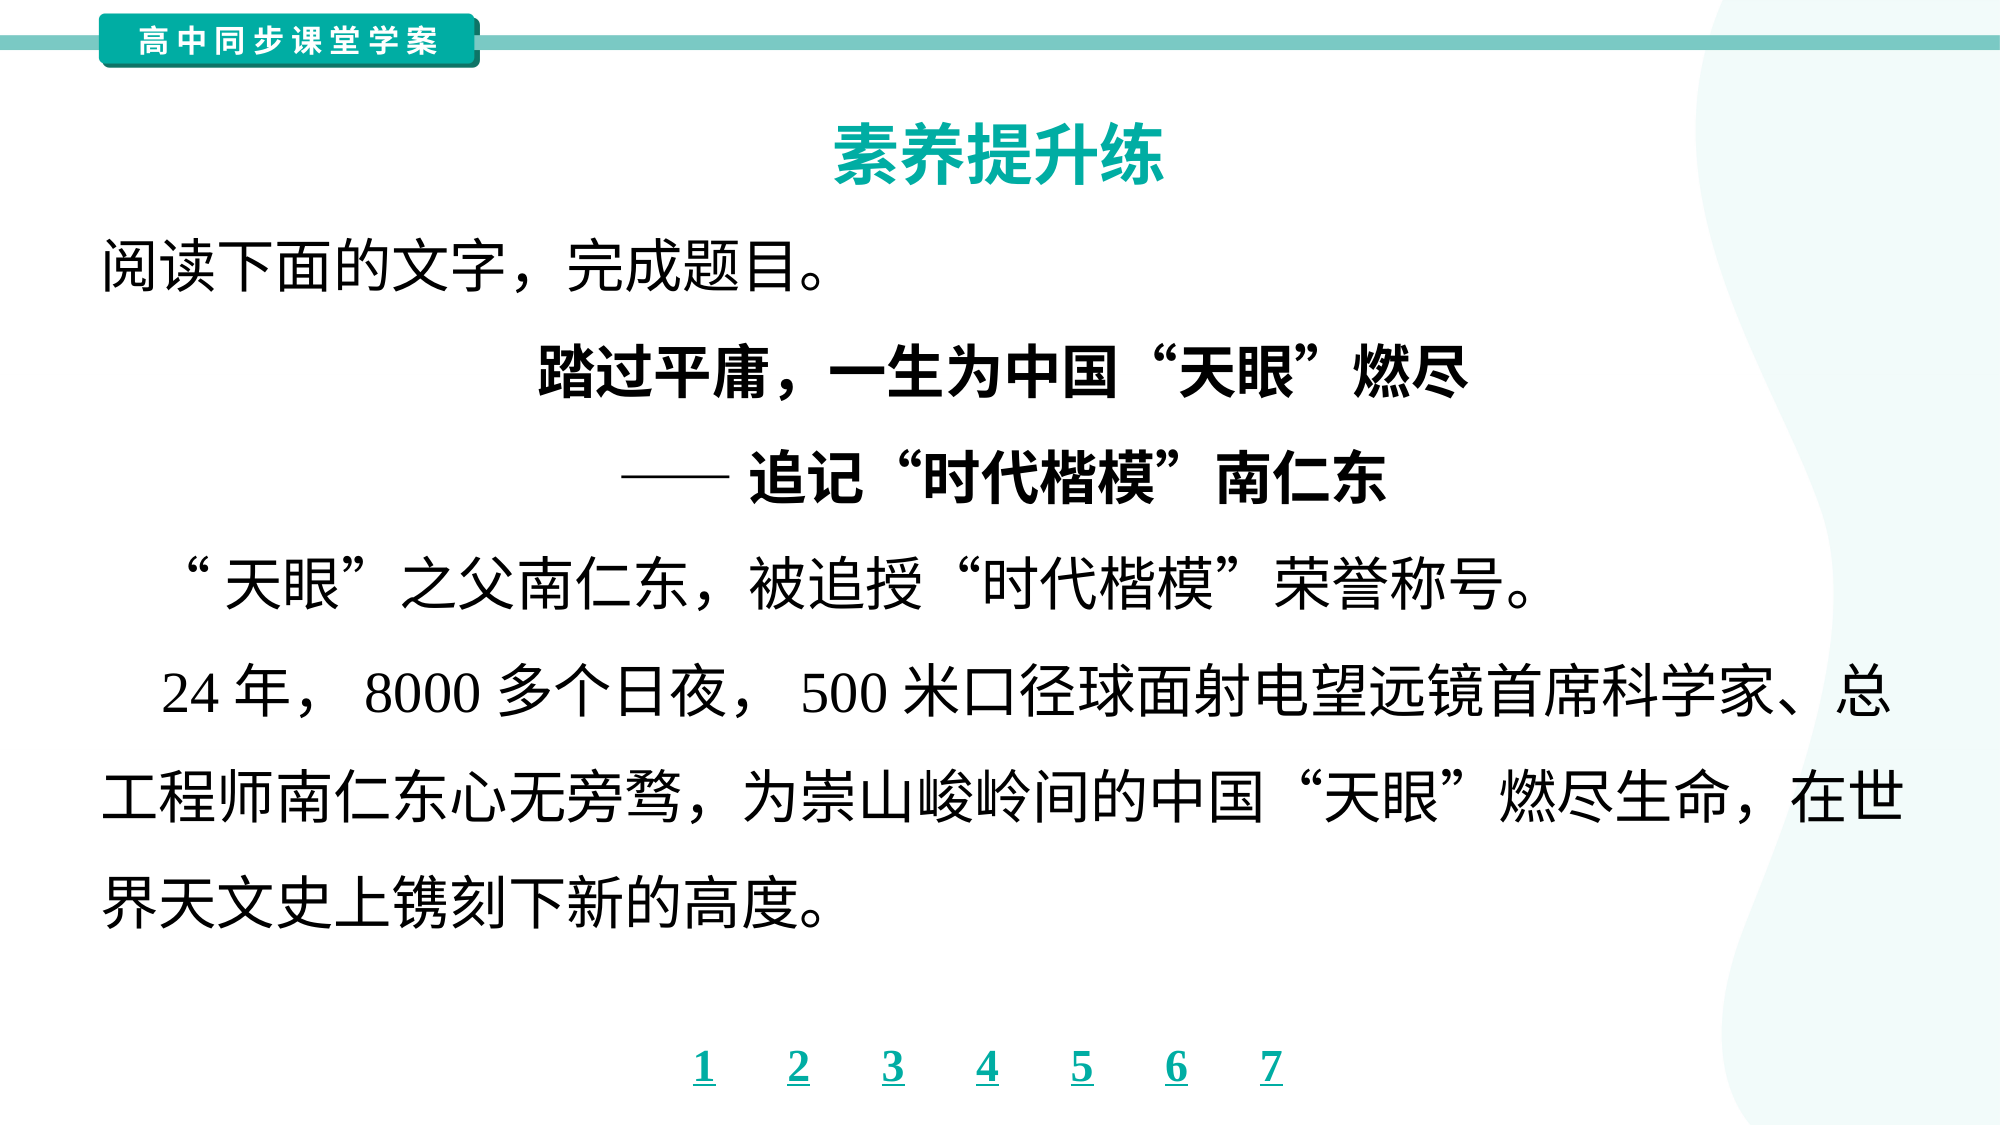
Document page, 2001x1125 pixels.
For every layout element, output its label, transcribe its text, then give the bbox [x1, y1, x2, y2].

picture [0, 0, 2000, 1125]
text_box 素养提升练 [100, 76, 1899, 192]
text_box 阅读下面的文字，完成题目。 踏过平庸，一生为中国“天眼”燃尽 ——追记“时代楷模”南仁东 “天眼”之父南仁东，被追授“时代楷模”荣誉称号。 24年，8000多个日夜，500米口径球面射电望远镜首席科学家、总 工程师南仁东心无旁骛，为崇山峻岭间的中国“天眼”燃尽生命，在世 界天文史上镌刻下新的高度。 [100, 192, 1899, 937]
